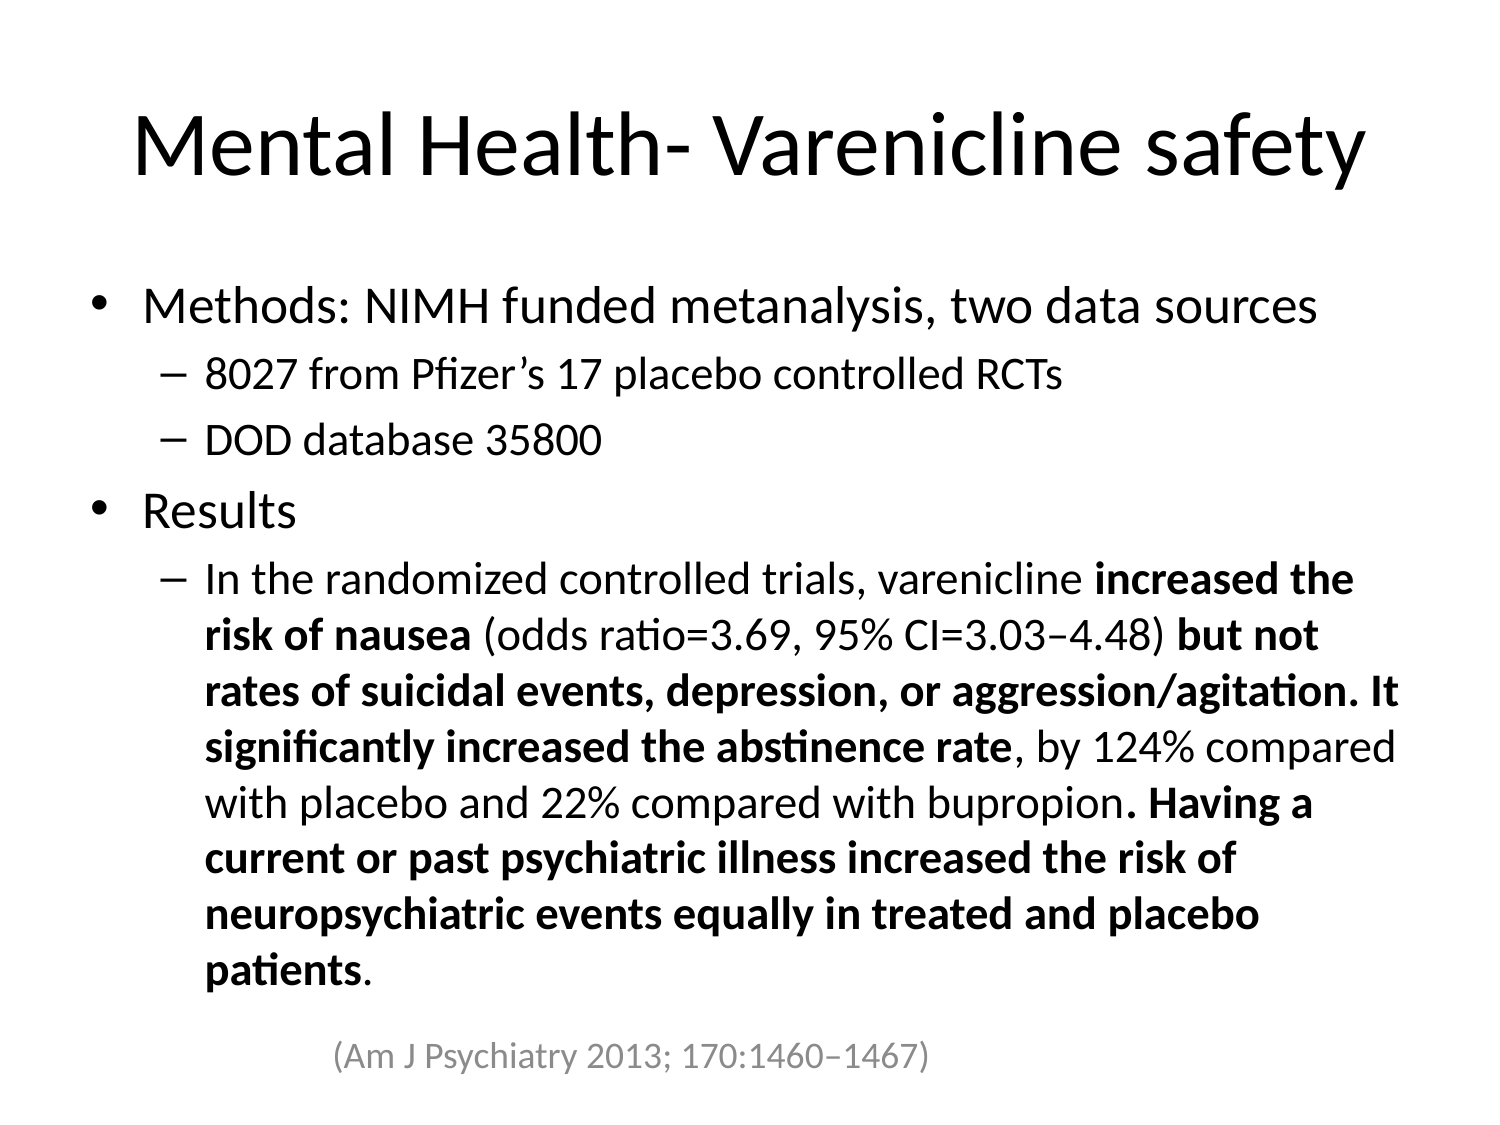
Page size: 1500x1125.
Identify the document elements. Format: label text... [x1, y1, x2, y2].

footer (Am J Psychiatry 2013; 170:1460–1467) [275, 1004, 988, 1103]
list Methods: NIMH funded metanalysis, two data sources 8027 from Pfizer’s 17 placebo controlled RCTs DOD database 35800 Results In the randomized controlled trials, varenicline increased the risk of nausea (odds ratio=3.69, 95% CI=3.03–4.48) but not rates of suicidal events, depression, or aggression/agitation. It significantly increased the abstinence rate, by 124% compared with placebo and 22% compared with bupropion. Having a current or past psychiatric illness increased the risk of neuropsychiatric events equally in treated and placebo patients. [75, 262, 1425, 1005]
title Mental Health- Varenicline safety [75, 45, 1425, 233]
